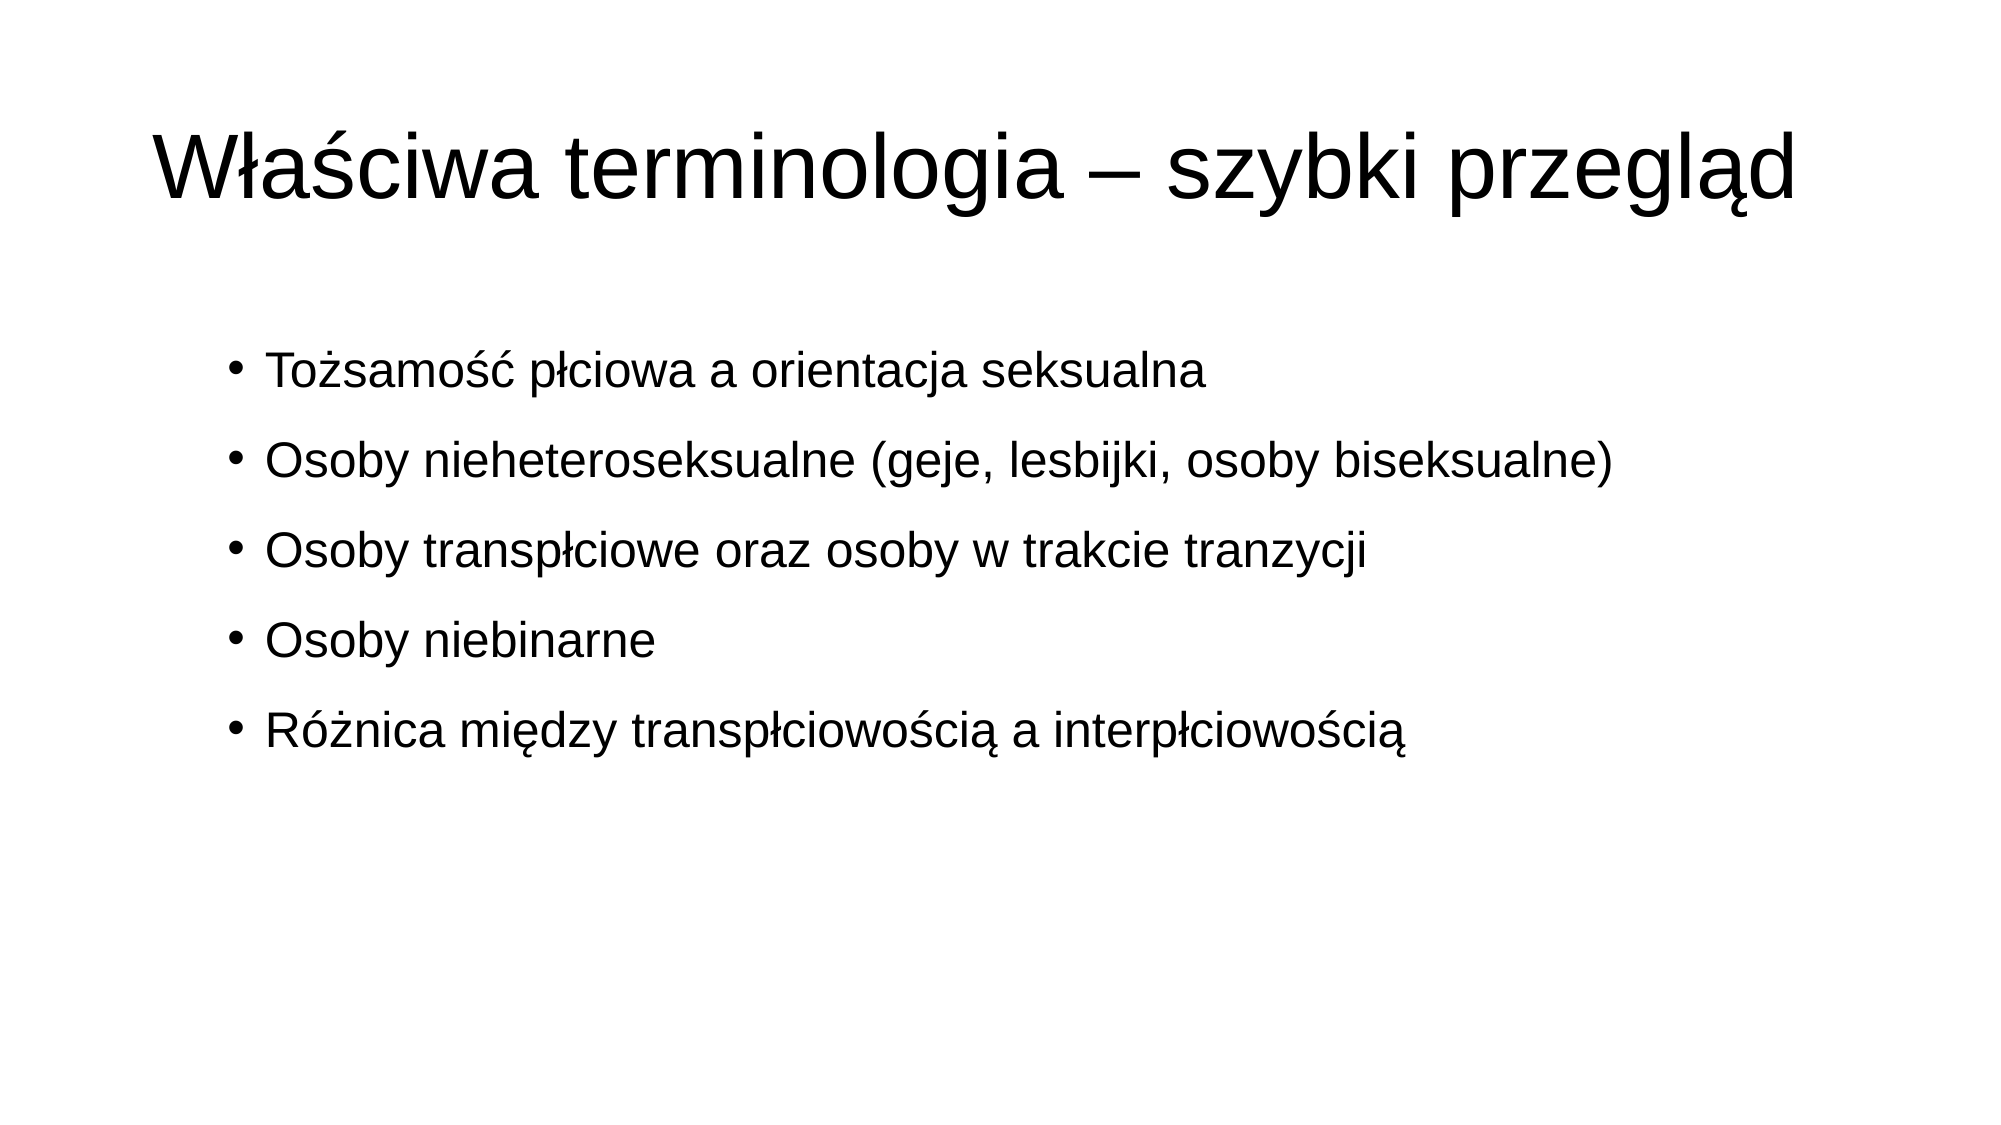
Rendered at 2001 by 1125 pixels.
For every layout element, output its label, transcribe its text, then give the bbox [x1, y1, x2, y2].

title Właściwa terminologia – szybki przegląd [137, 59, 1863, 278]
list Tożsamość płciowa a orientacja seksualna Osoby nieheteroseksualne (geje, lesbijki, osoby biseksualne) Osoby transpłciowe oraz osoby w trakcie tranzycji Osoby niebinarne Różnica między transpłciowością a interpłciowością [137, 299, 1863, 1014]
